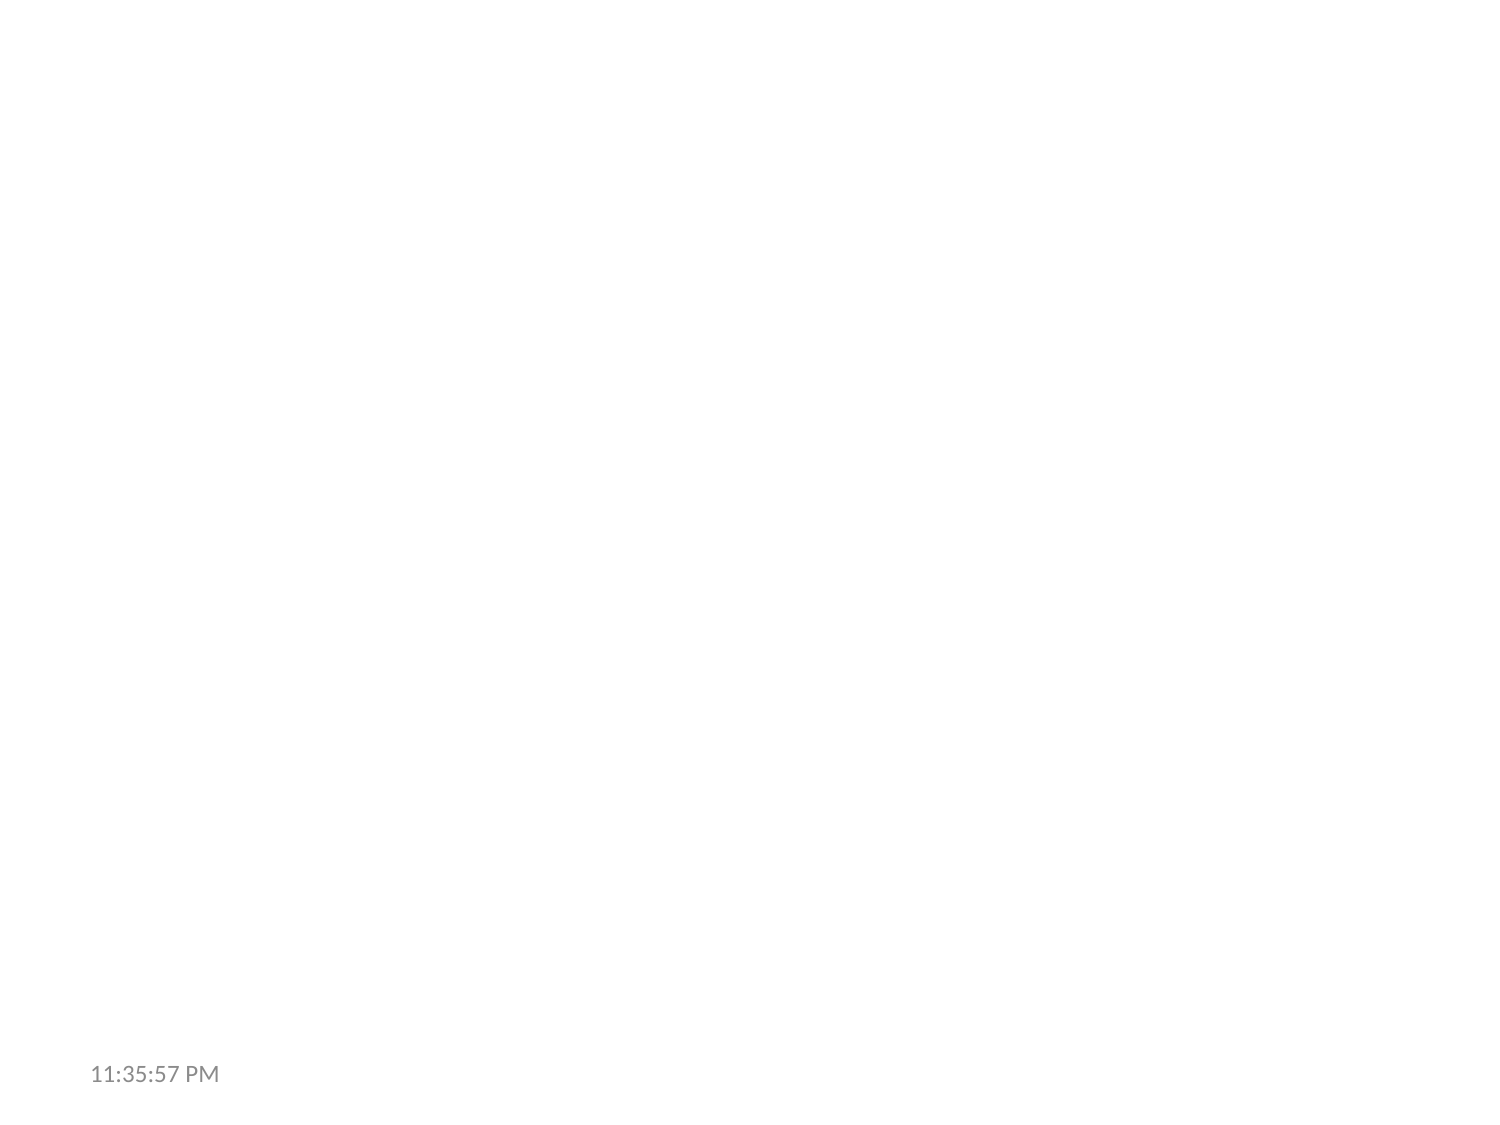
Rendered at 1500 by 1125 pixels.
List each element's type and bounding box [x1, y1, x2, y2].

slide_number [75, 1042, 425, 1103]
